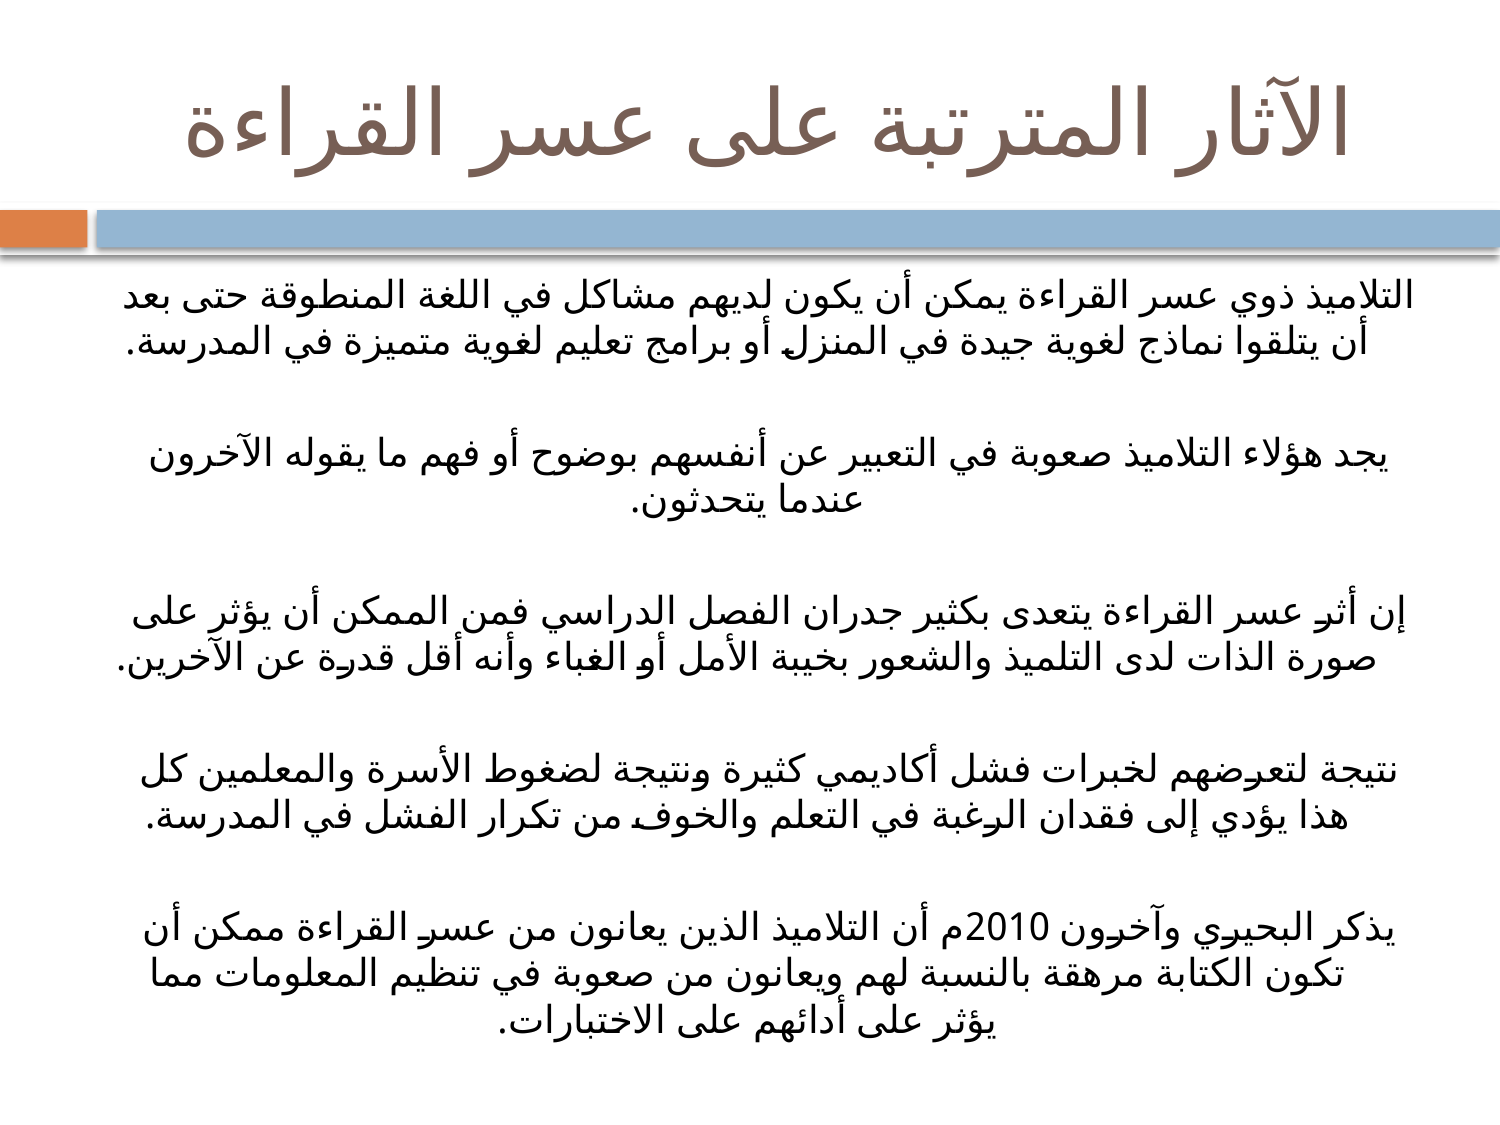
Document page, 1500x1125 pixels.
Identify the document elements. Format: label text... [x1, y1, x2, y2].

list التلاميذ ذوي عسر القراءة يمكن أن يكون لديهم مشاكل في اللغة المنطوقة حتى بعد أن يتلقوا نماذج لغوية جيدة في المنزل أو برامج تعليم لغوية متميزة في المدرسة. يجد هؤلاء التلاميذ صعوبة في التعبير عن أنفسهم بوضوح أو فهم ما يقوله الآخرون عندما يتحدثون. إن أثر عسر القراءة يتعدى بكثير جدران الفصل الدراسي فمن الممكن أن يؤثر على صورة الذات لدى التلميذ والشعور بخيبة الأمل أو الغباء وأنه أقل قدرة عن الآخرين. نتيجة لتعرضهم لخبرات فشل أكاديمي كثيرة ونتيجة لضغوط الأسرة والمعلمين كل هذا يؤدي إلى فقدان الرغبة في التعلم والخوف من تكرار الفشل في المدرسة. يذكر البحيري وآخرون 2010م أن التلاميذ الذين يعانون من عسر القراءة ممكن أن تكون الكتابة مرهقة بالنسبة لهم ويعانون من صعوبة في تنظيم المعلومات مما يؤثر على أدائهم على الاختبارات. [100, 262, 1438, 1063]
title الآثار المترتبة على عسر القراءة [100, 37, 1438, 200]
